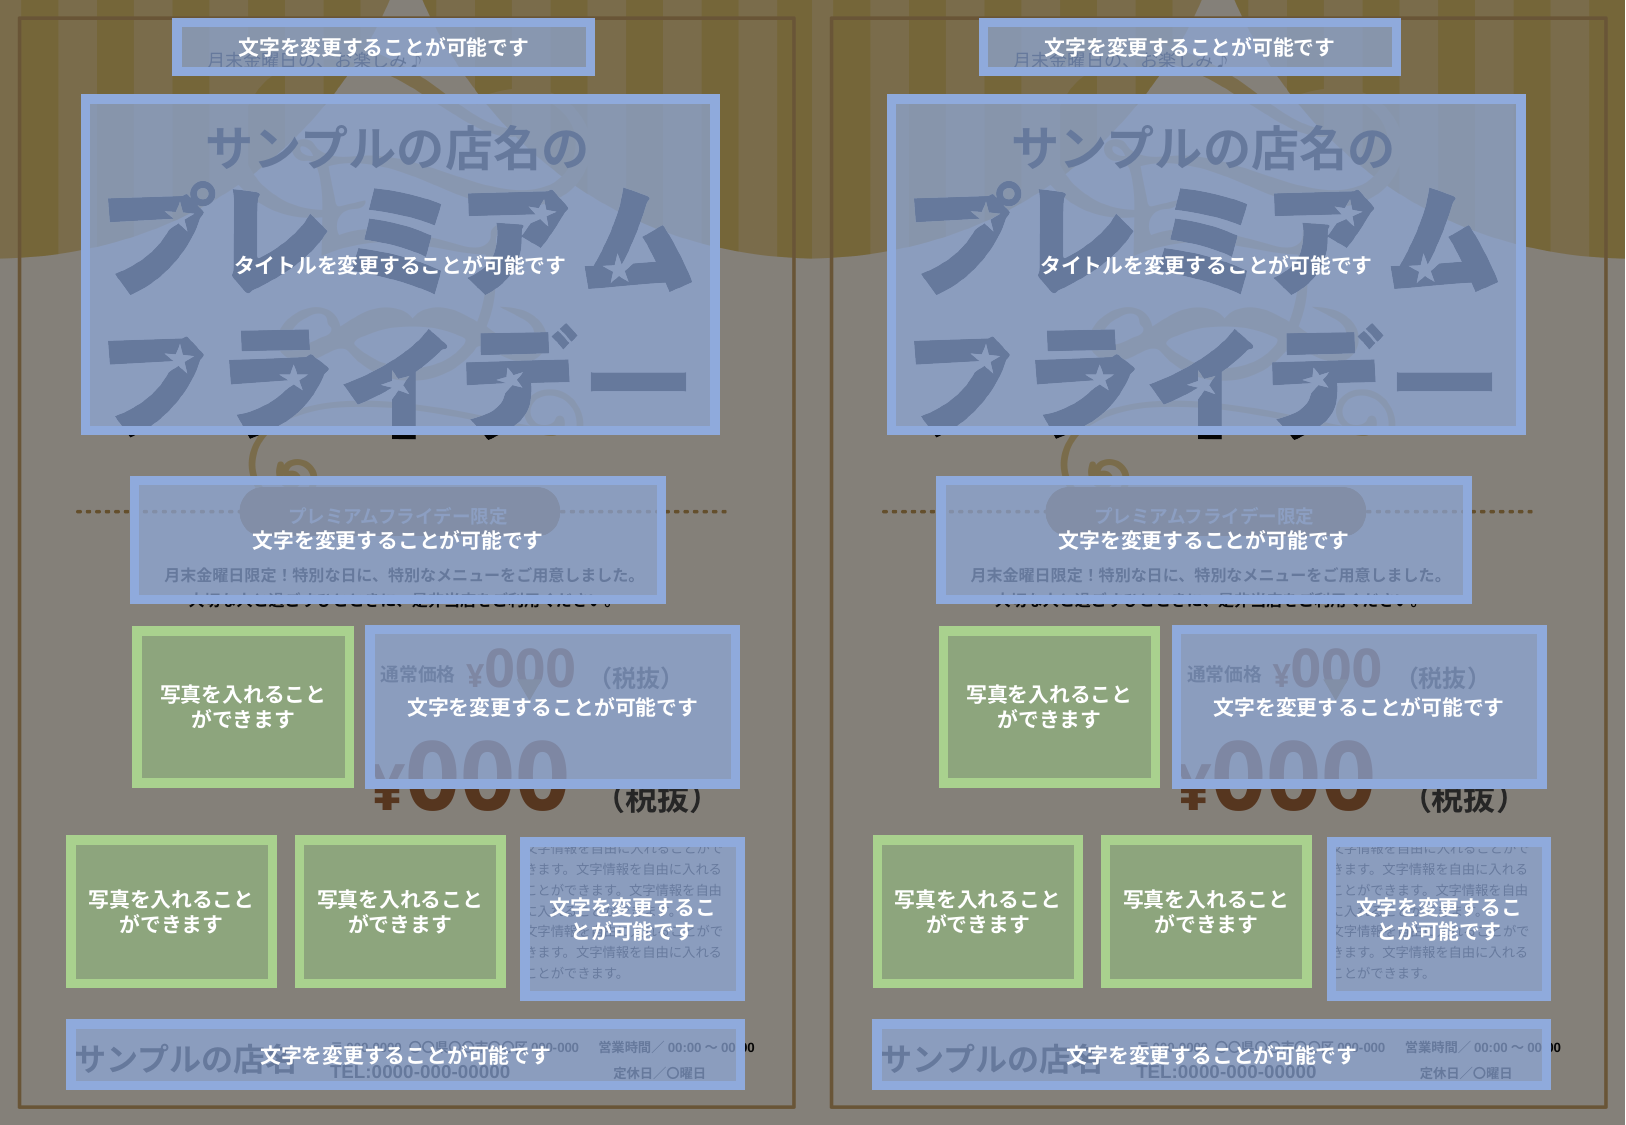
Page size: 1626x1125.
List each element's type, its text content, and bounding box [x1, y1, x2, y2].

text_box 文字を変更することが可能です [982, 22, 1398, 73]
picture [914, 181, 1498, 440]
text_box 文字を変更することが可能です [1330, 841, 1548, 997]
text_box 文字を変更することが可能です [940, 536, 1469, 601]
text_box 写真を入れることができます [942, 630, 1157, 784]
text_box 文字を変更することが可能です [134, 536, 662, 601]
text_box 写真を入れることができます [876, 839, 1080, 984]
text_box 写真を入れることができます [298, 839, 502, 984]
picture [108, 181, 692, 440]
picture [882, 487, 1533, 536]
text_box タイトルを変更することが可能です [84, 98, 716, 432]
text_box 文字を変更することが可能です [876, 1023, 1548, 1086]
text_box 文字を変更することが可能です [369, 629, 737, 785]
text_box 写真を入れることができます [136, 630, 350, 784]
text_box 文字を変更することが可能です [940, 480, 1469, 487]
text_box タイトルを変更することが可能です [891, 98, 1522, 432]
picture [76, 487, 727, 536]
text_box 文字を変更することが可能です [176, 22, 591, 73]
text_box [0, 0, 1625, 1125]
text_box 文字を変更することが可能です [1175, 629, 1543, 785]
text_box 写真を入れることができます [70, 839, 273, 984]
text_box 文字を変更することが可能です [70, 1023, 742, 1086]
text_box 文字を変更することが可能です [134, 480, 662, 487]
text_box 文字を変更することが可能です [524, 841, 742, 997]
text_box 写真を入れることができます [1105, 839, 1308, 984]
